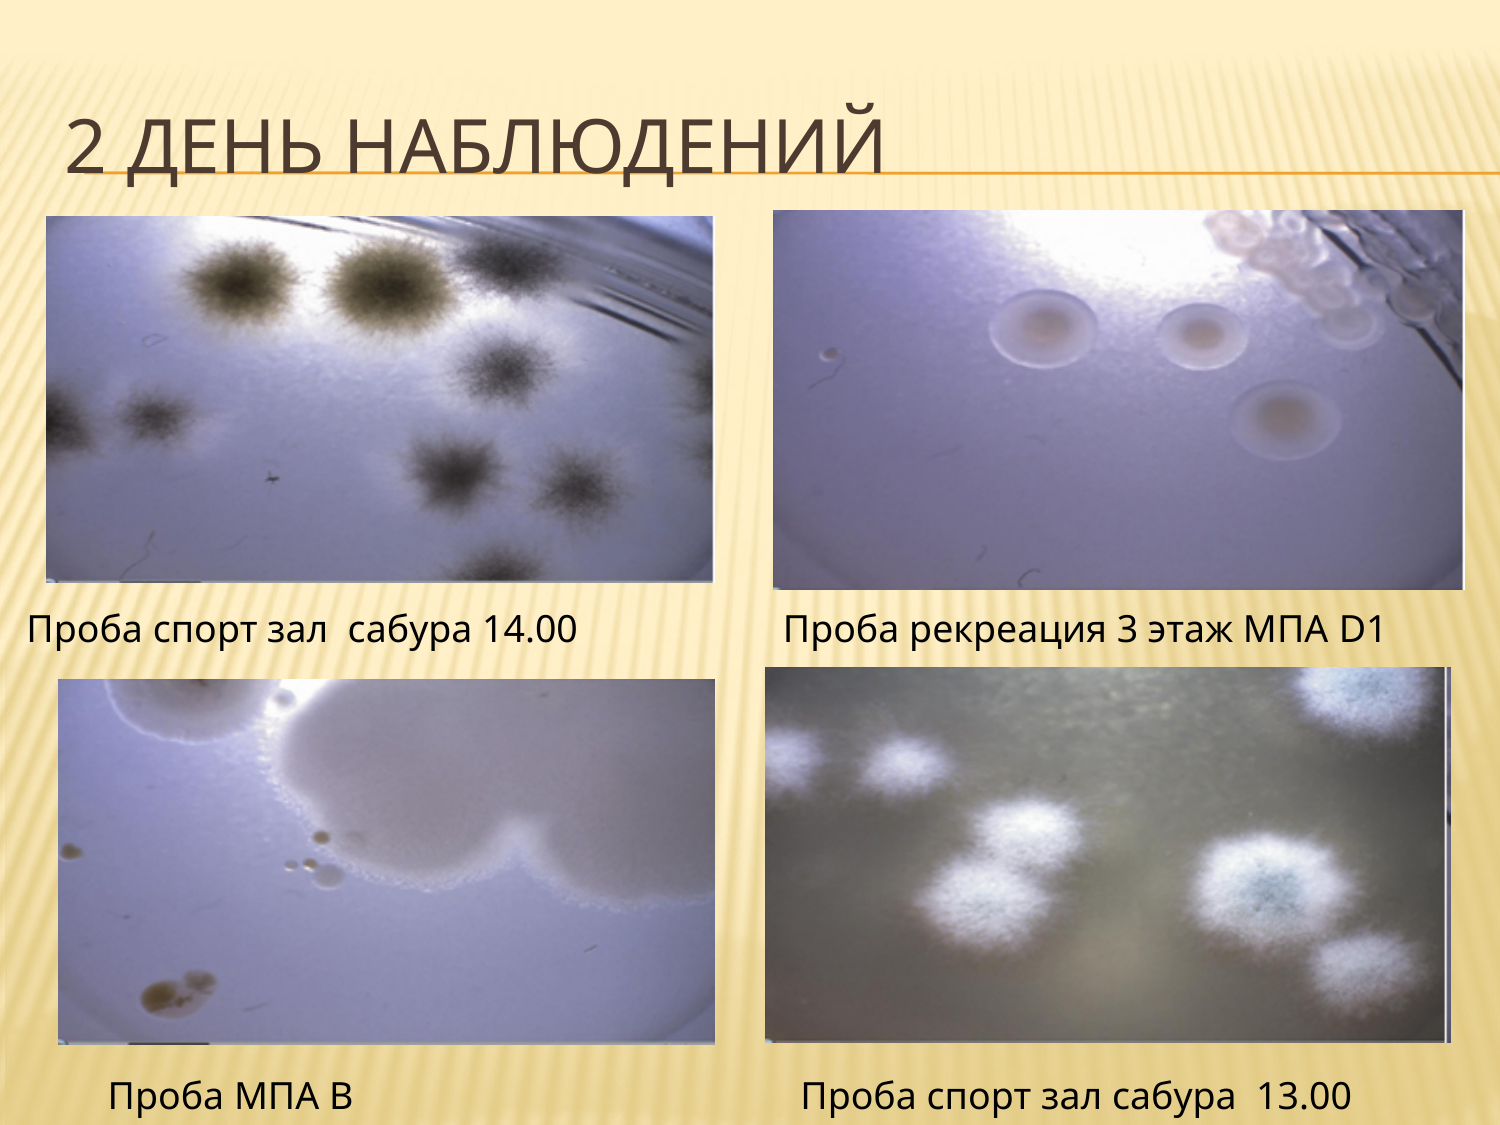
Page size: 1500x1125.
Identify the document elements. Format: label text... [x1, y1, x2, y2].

picture [46, 215, 716, 583]
picture [58, 679, 716, 1045]
picture [765, 667, 1451, 1044]
text_box Проба рекреация 3 этаж МПА D1 [768, 604, 1403, 658]
title 2 день наблюдений [50, 75, 1475, 213]
text_box Проба спорт зал сабура 13.00 [785, 1064, 1368, 1125]
text_box Проба МПА В [93, 1064, 369, 1125]
text_box Проба спорт зал сабура 14.00 [11, 597, 594, 658]
picture [773, 210, 1466, 590]
